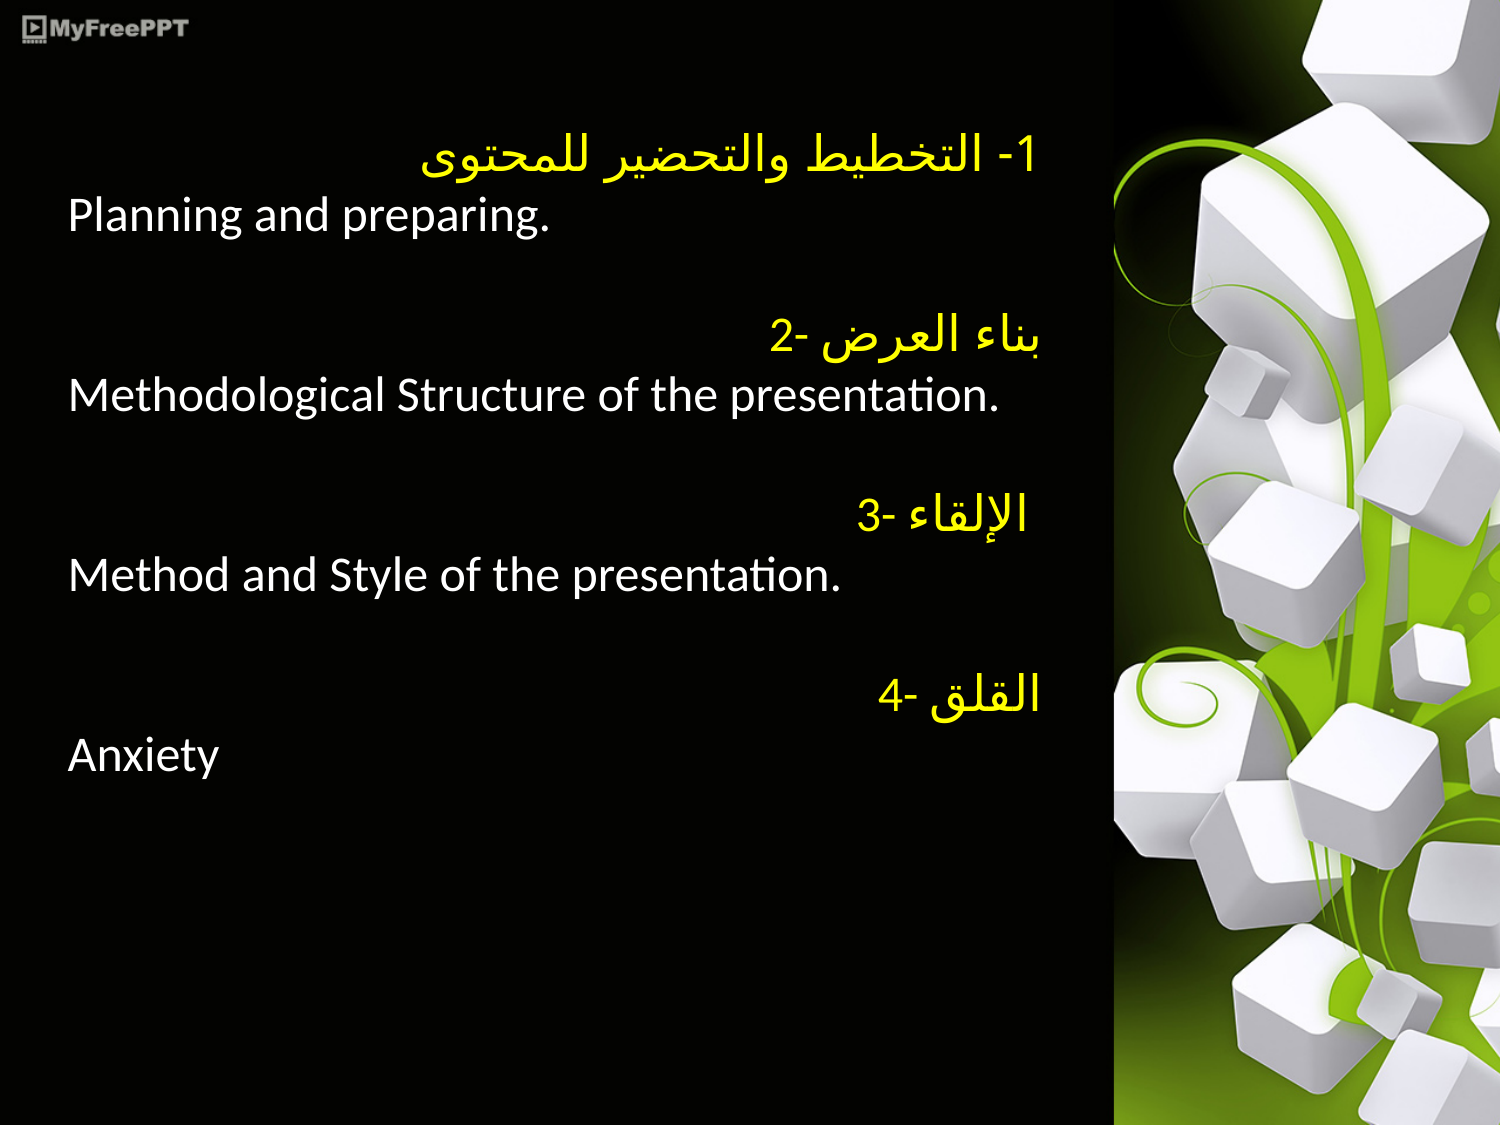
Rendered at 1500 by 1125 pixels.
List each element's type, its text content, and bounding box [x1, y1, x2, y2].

text_box 1- التخطيط والتحضير للمحتوى Planning and preparing. 2- بناء العرض Methodological Structure of the presentation. 3- الإلقاء Method and Style of the presentation. 4- القلق Anxiety [53, 113, 1058, 789]
picture [0, 0, 1500, 1125]
